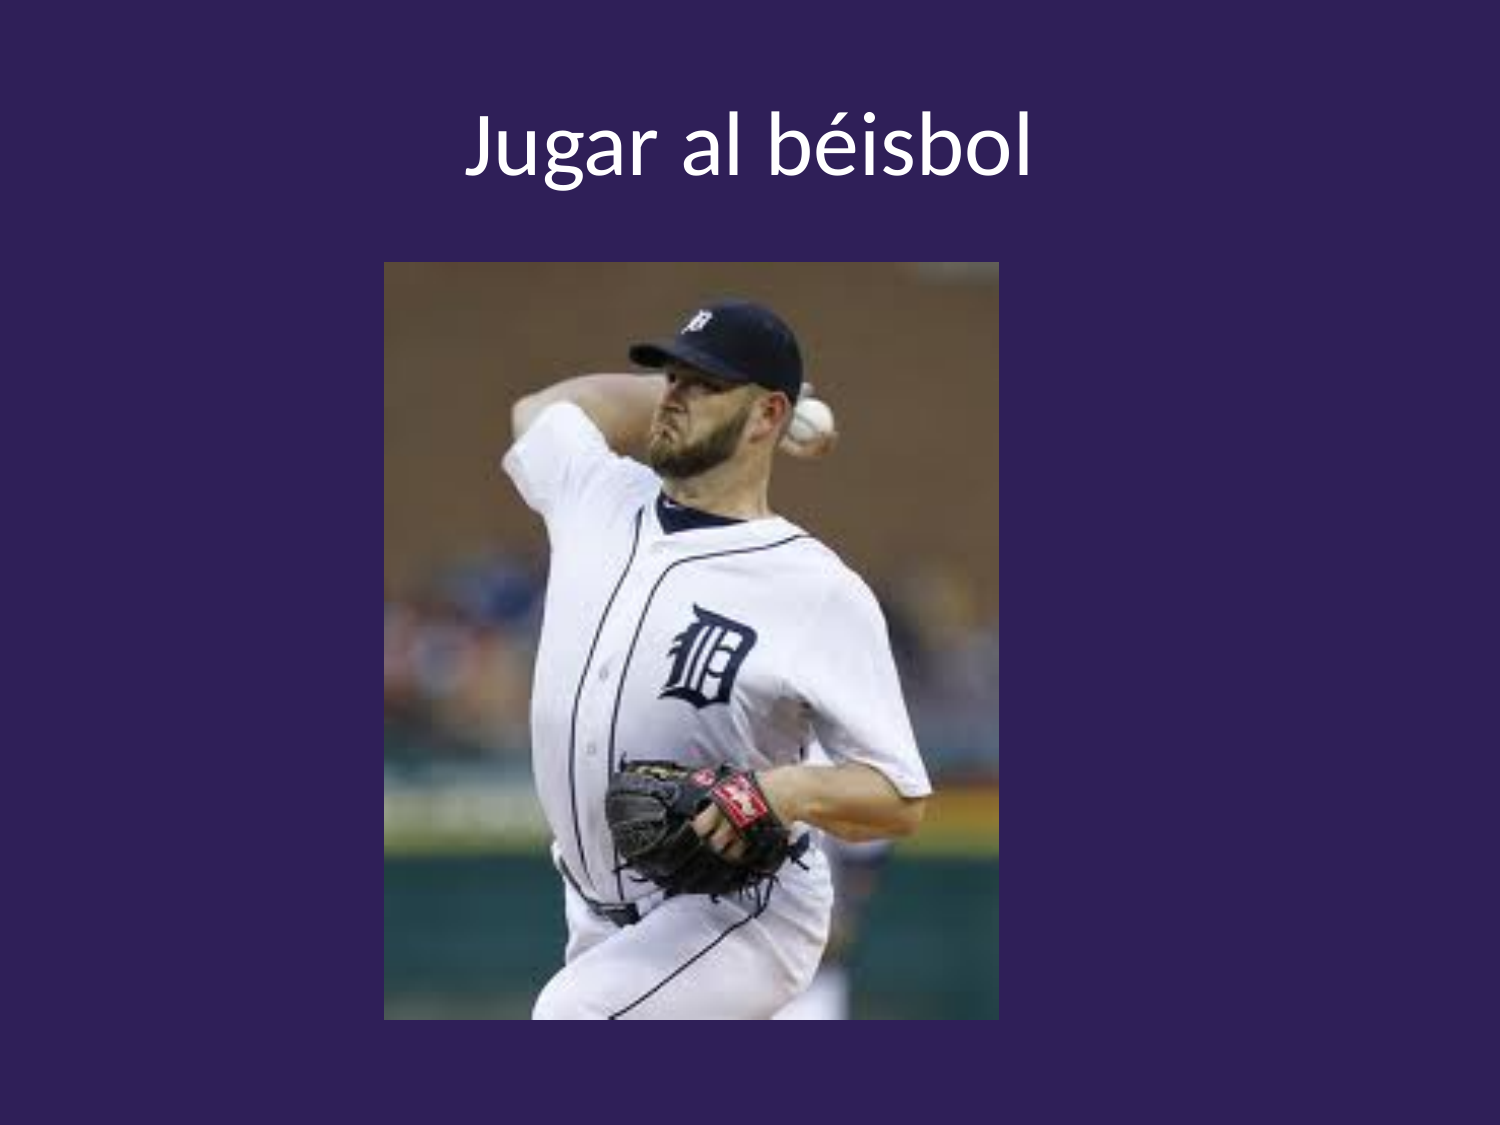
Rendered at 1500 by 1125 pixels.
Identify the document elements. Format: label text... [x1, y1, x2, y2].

title Jugar al béisbol [75, 45, 1425, 233]
picture [383, 262, 999, 1020]
